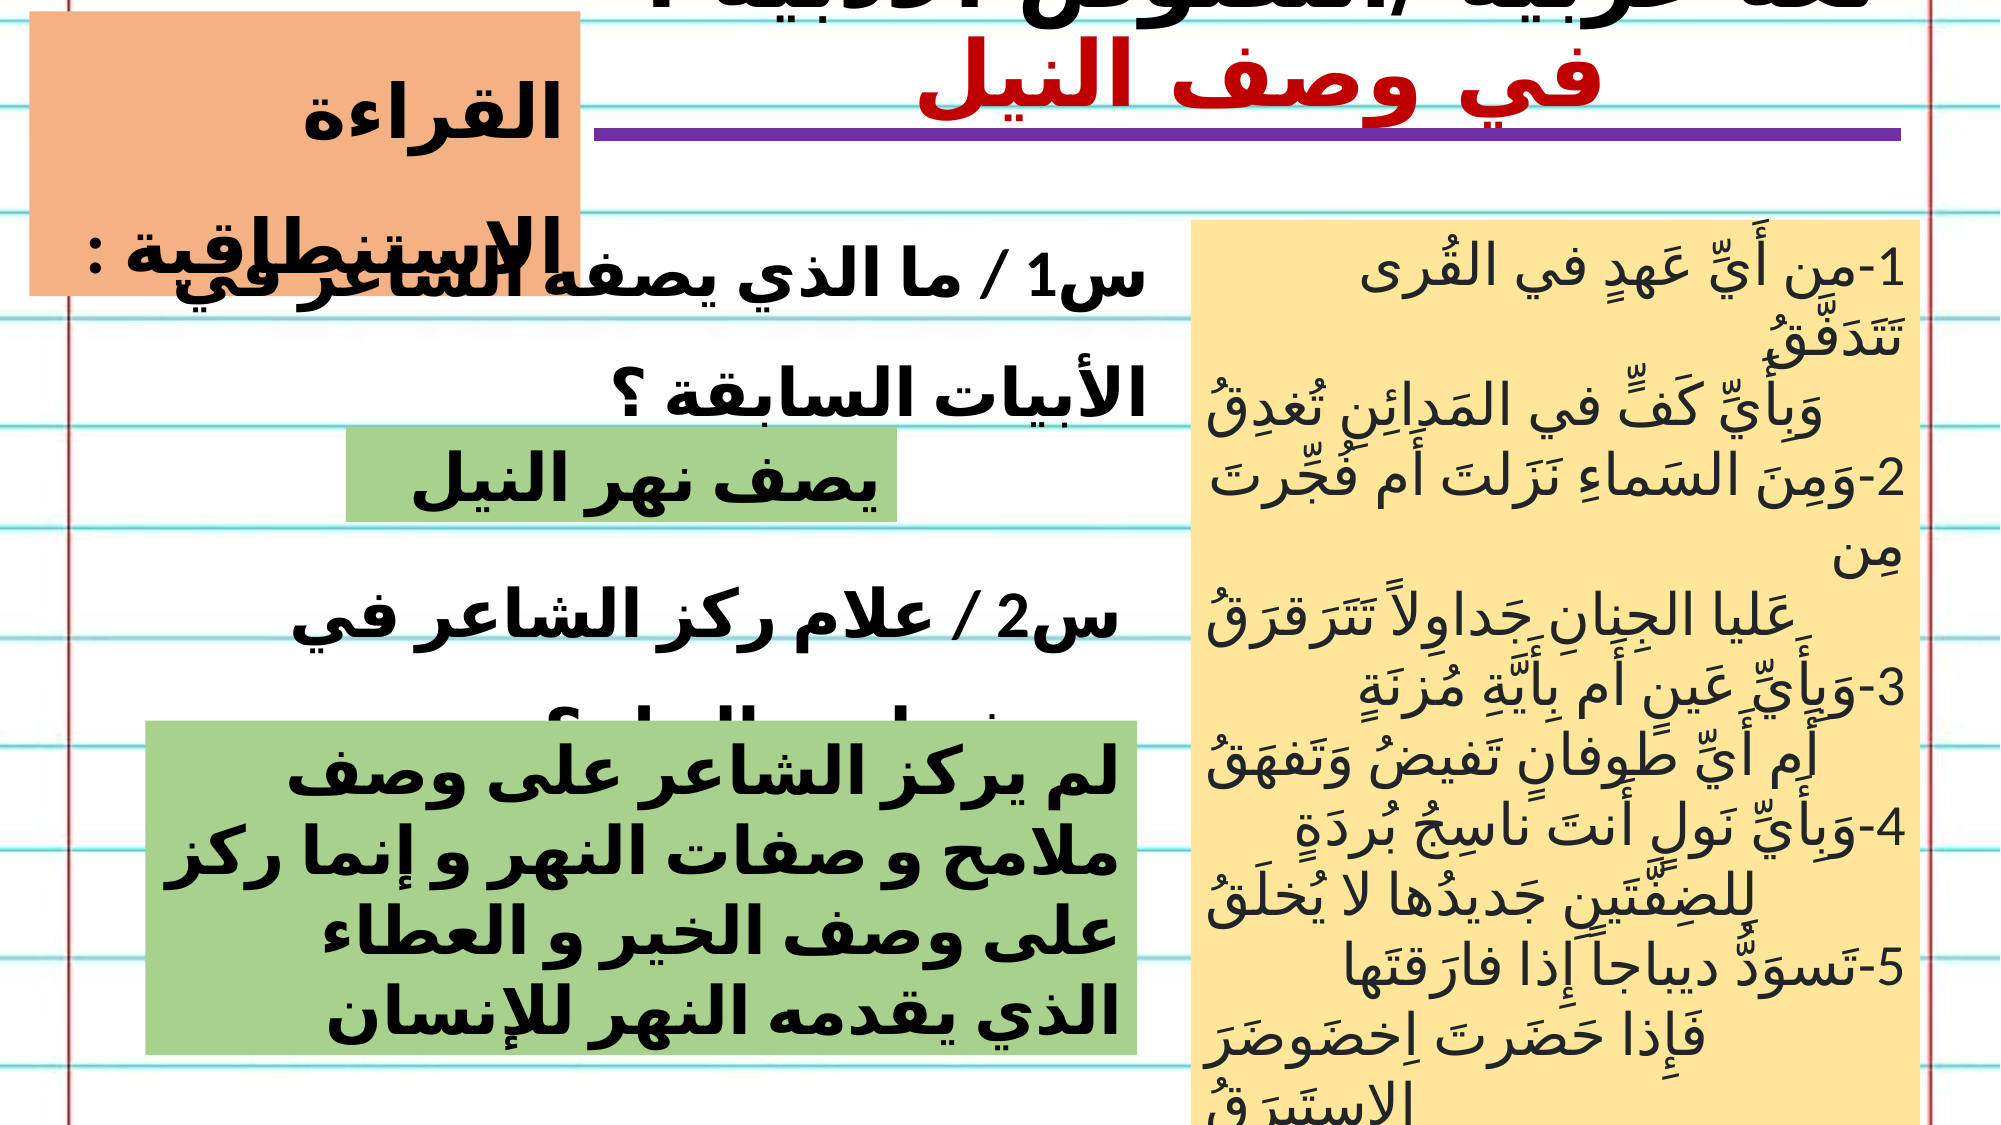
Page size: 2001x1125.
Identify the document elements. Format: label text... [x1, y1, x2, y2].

text_box س1 / ما الذي يصفه الشاعر في الأبيات السابقة ؟ [123, 182, 1165, 437]
text_box 1-من أَيِّ عَهدٍ في القُرى تَتَدَفَّقُ وَبِأَيِّ كَفٍّ في المَدائِنِ تُغدِقُ 2-وَمِنَ السَماءِ نَزَلتَ أَم فُجِّرتَ مِن عَليا الجِنانِ جَداوِلاً تَتَرَقرَقُ 3-وَبِأَيِّ عَينٍ أَم بِأَيَّةِ مُزنَةٍ أَم أَيِّ طوفانٍ تَفيضُ وَتَفهَقُ 4-وَبِأَيِّ نَولٍ أَنتَ ناسِجُ بُردَةٍ لِلضِفَّتَينِ جَديدُها لا يُخلَقُ 5-تَسوَدُّ ديباجاً إِذا فارَقتَها فَإِذا حَضَرتَ اِخضَوضَرَ الإِستَبرَقُ 6-في كُلِّ آوِنَةٍ تُبَدِّلُ صِبغَةً عَجَباً وَأَنتَ الصابِغُ المُتَأَنِّقُ [1190, 219, 1921, 1125]
text_box لم يركز الشاعر على وصف ملامح و صفات النهر و إنما ركز على وصف الخير و العطاء الذي يقدمه النهر للإنسان [145, 720, 1138, 1056]
text_box س2 / علام ركز الشاعر في وصفه لنهر النيل ؟ [95, 522, 1138, 778]
picture [1189, 0, 1396, 11]
text_box القراءة الاستنطاقية : [29, 11, 581, 297]
picture [1079, 0, 1172, 11]
picture [1039, 0, 1066, 11]
text_box يصف نهر النيل [345, 427, 897, 522]
picture [0, 0, 2001, 1125]
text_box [594, 11, 1902, 135]
picture [1402, 0, 1614, 11]
